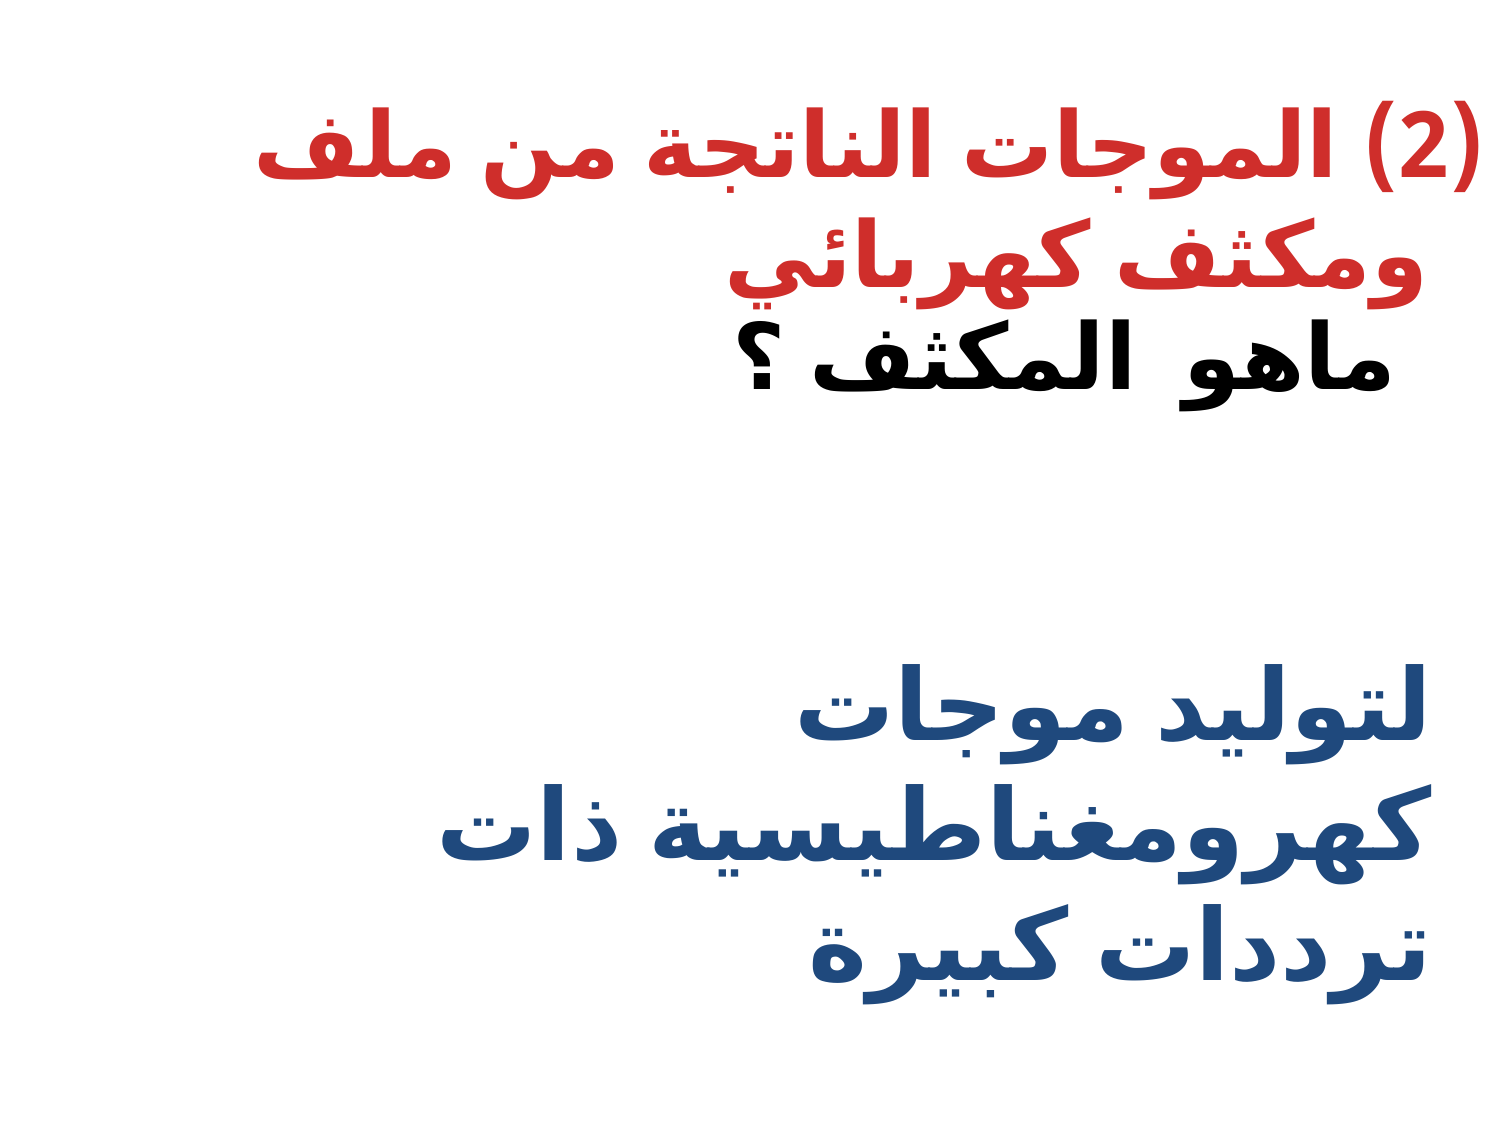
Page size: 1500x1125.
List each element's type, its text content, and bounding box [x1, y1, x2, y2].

list (2) الموجات الناتجة من ملف ومكثف كهربائي [29, 78, 1500, 303]
text_box ماهو المكثف ؟ [667, 290, 1412, 416]
text_box لتوليد موجات كهرومغناطيسية ذات ترددات كبيرة [76, 633, 1447, 1125]
